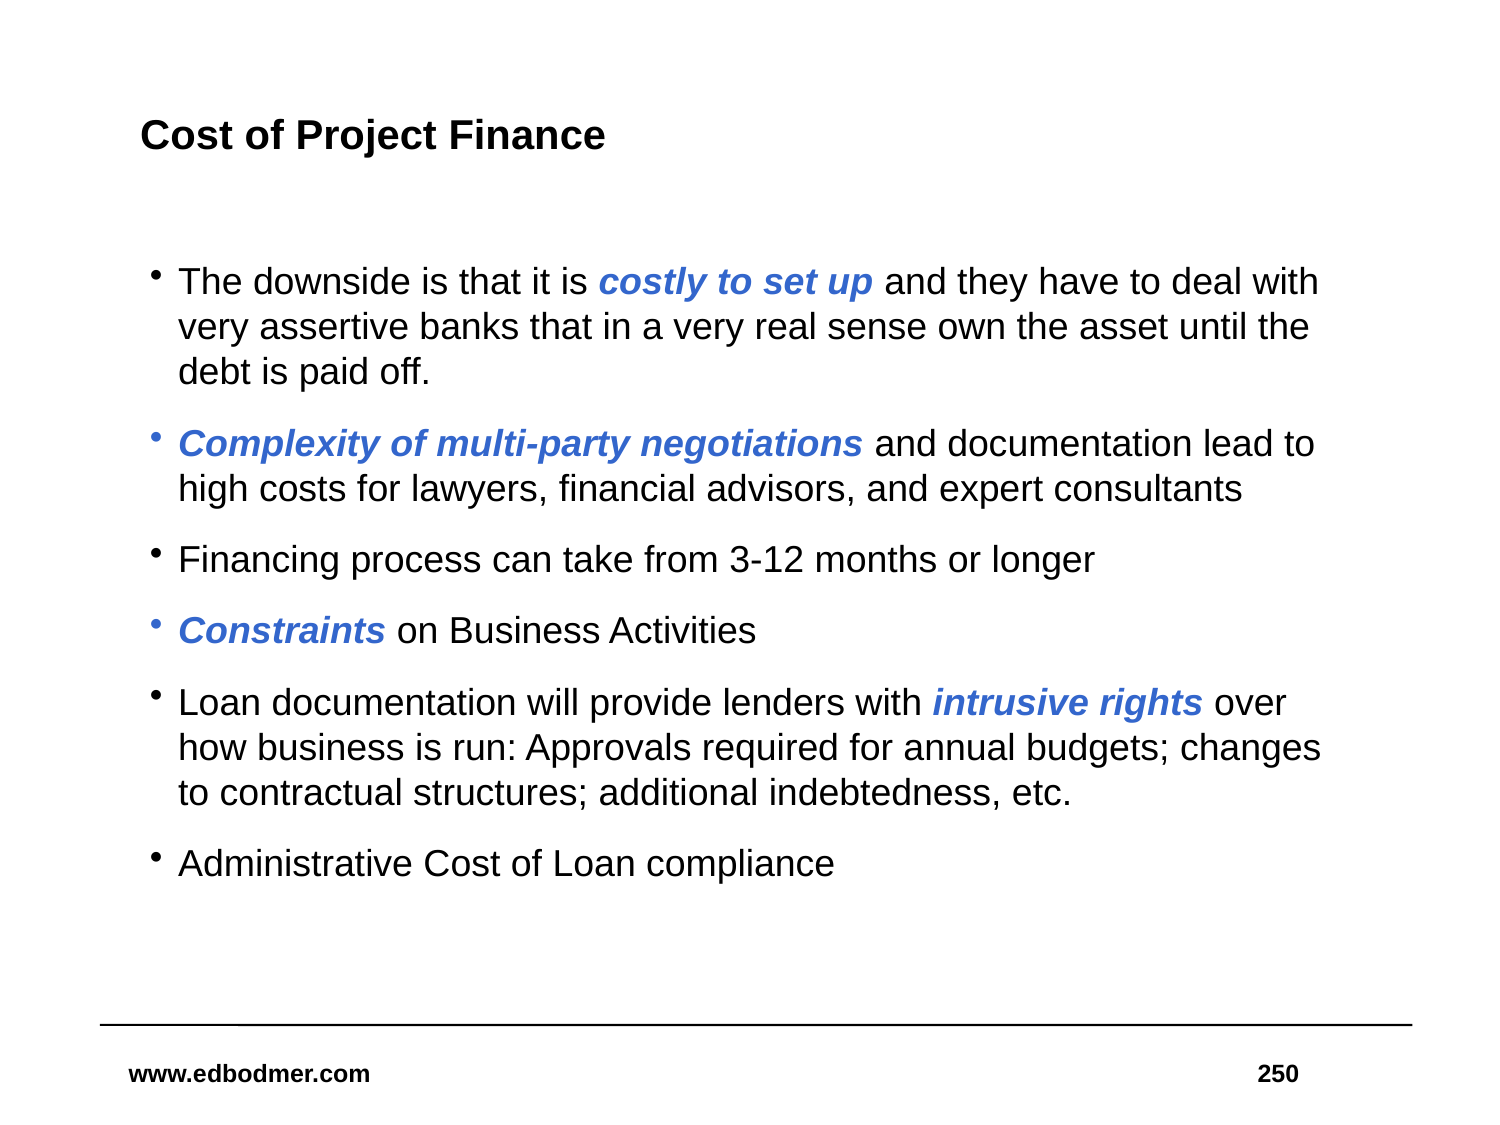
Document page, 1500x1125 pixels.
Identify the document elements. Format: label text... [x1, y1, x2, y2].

title Cost of Project Finance [125, 99, 1288, 225]
list The downside is that it is costly to set up and they have to deal with very assertive banks that in a very real sense own the asset until the debt is paid off. Complexity of multi-party negotiations and documentation lead to high costs for lawyers, financial advisors, and expert consultants Financing process can take from 3-12 months or longer Constraints on Business Activities Loan documentation will provide lenders with intrusive rights over how business is run: Approvals required for annual budgets; changes to contractual structures; additional indebtedness, etc. Administrative Cost of Loan compliance [125, 249, 1375, 1000]
